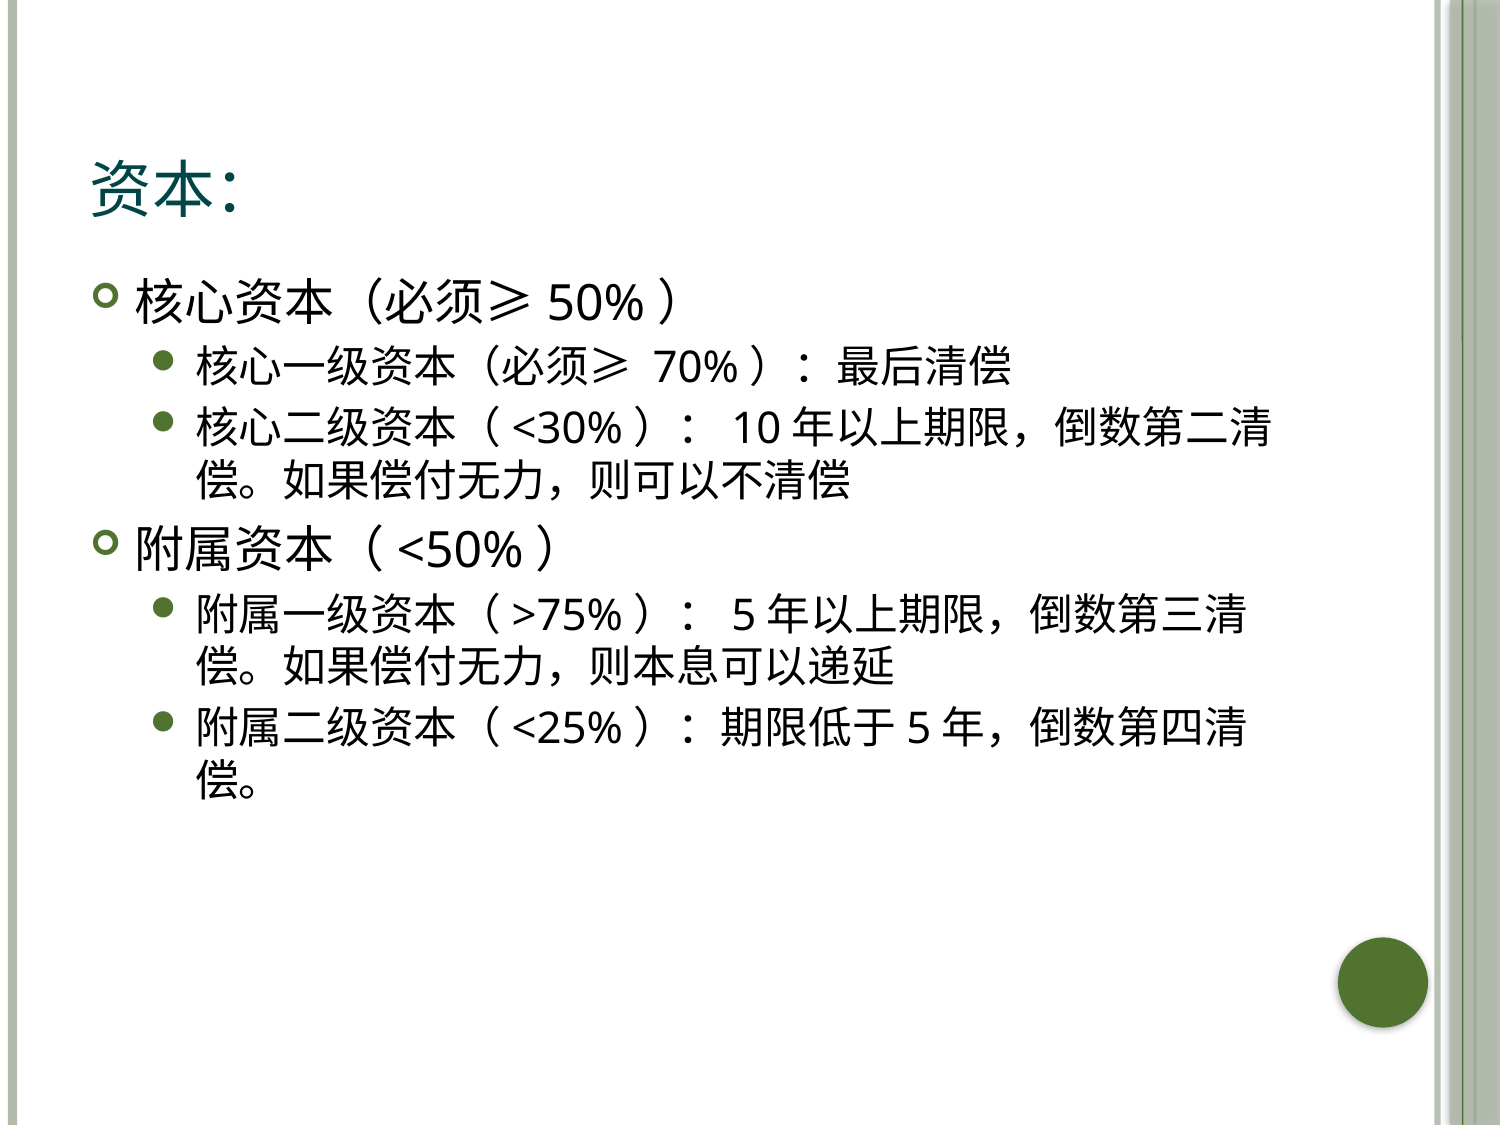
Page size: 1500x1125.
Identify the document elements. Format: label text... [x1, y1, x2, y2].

title 资本： [75, 45, 1300, 233]
list 核心资本（必须≥50%） 核心一级资本（必须≥ 70%）：最后清偿 核心二级资本（<30%）：10年以上期限，倒数第二清偿。如果偿付无力，则可以不清偿 附属资本（<50%） 附属一级资本（>75%）：5年以上期限，倒数第三清偿。如果偿付无力，则本息可以递延 附属二级资本（<25%）：期限低于5年，倒数第四清偿。 [74, 262, 1301, 1063]
